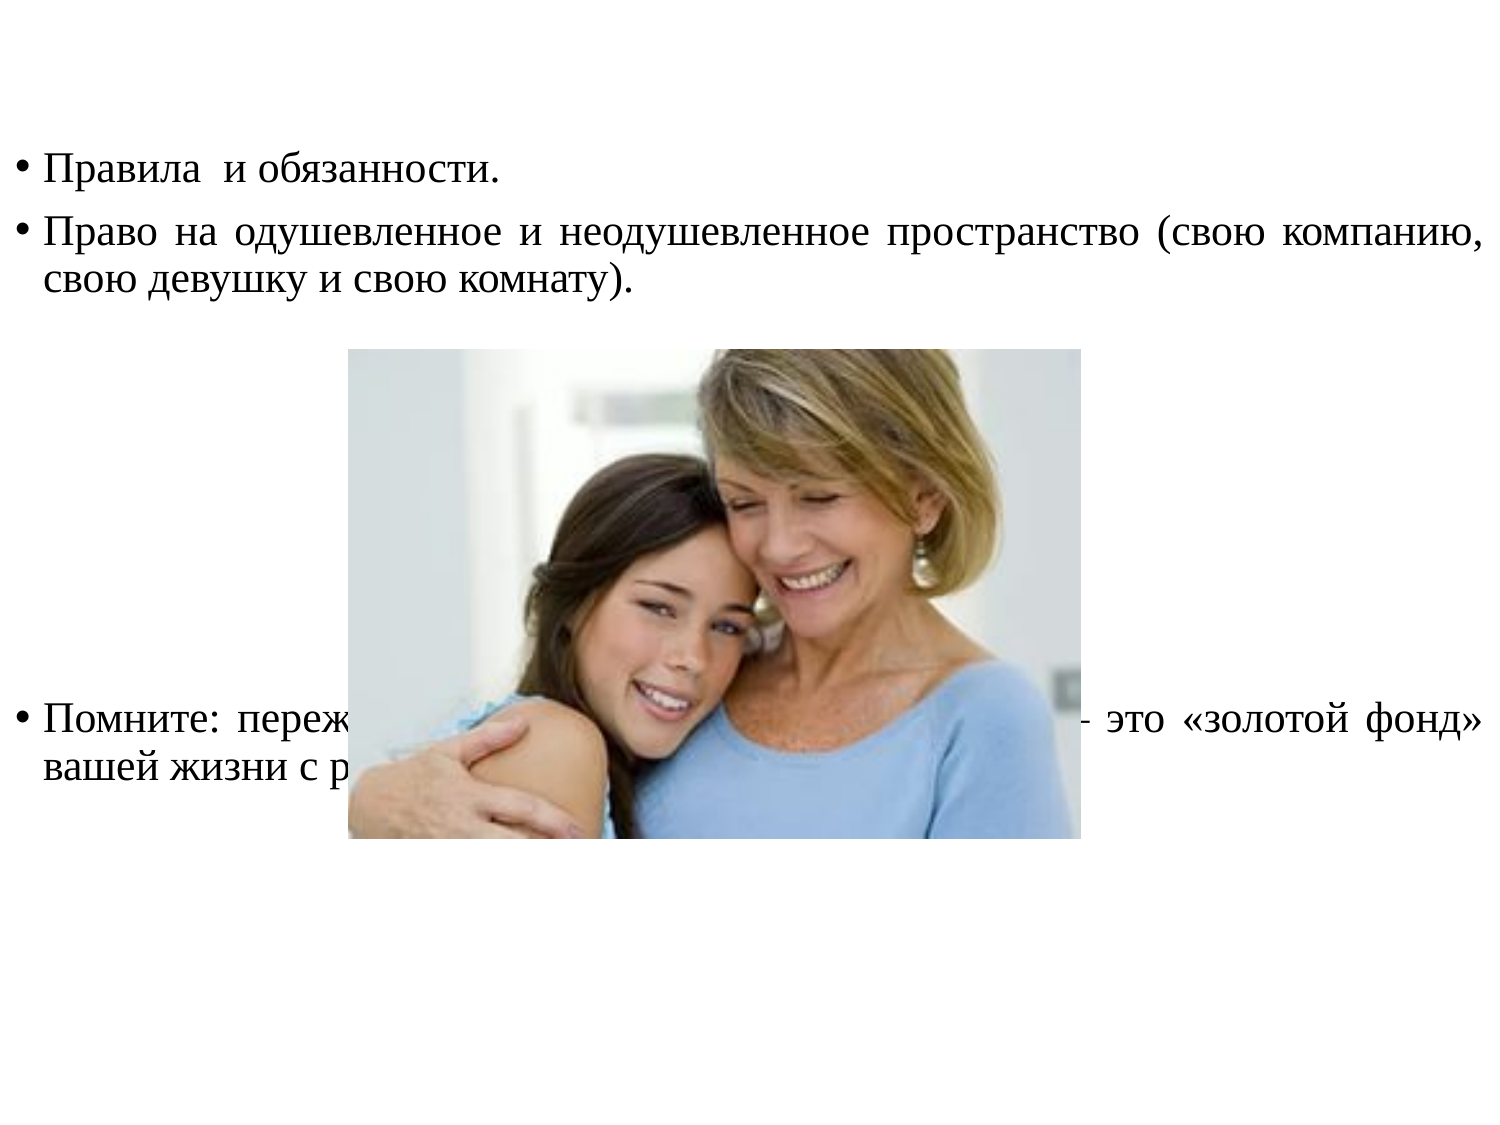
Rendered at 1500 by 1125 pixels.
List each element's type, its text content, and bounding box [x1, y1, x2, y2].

picture [348, 349, 1081, 839]
list Правила и обязанности. Право на одушевленное и неодушевленное пространство (свою компанию, свою девушку и свою комнату). Помните: пережитые вместе положительные эмоции – это «золотой фонд» вашей жизни с ребёнком! [0, 137, 1500, 1038]
